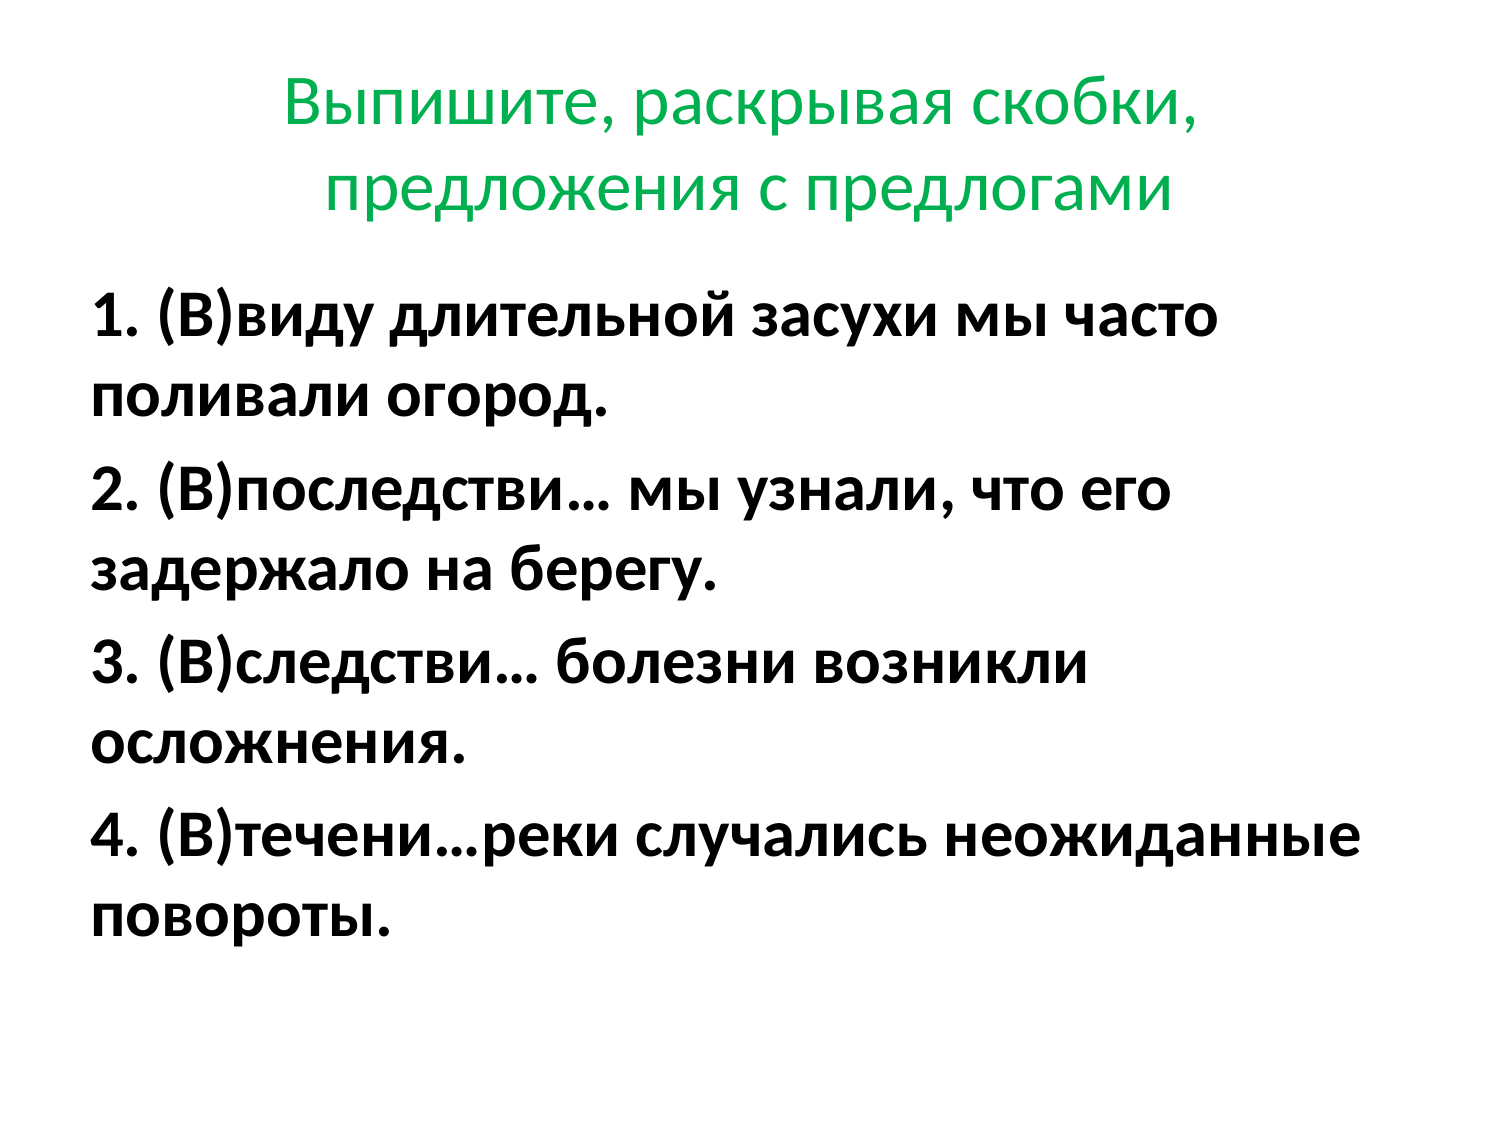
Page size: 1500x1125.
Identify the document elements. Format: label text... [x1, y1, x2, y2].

list 1. (В)виду длительной засухи мы часто поливали огород. 2. (В)последстви… мы узнали, что его задержало на берегу. 3. (В)следстви… болезни возникли осложнения. 4. (В)течени…реки случались неожиданные повороты. [75, 262, 1425, 1005]
title Выпишите, раскрывая скобки, предложения с предлогами [75, 45, 1425, 233]
